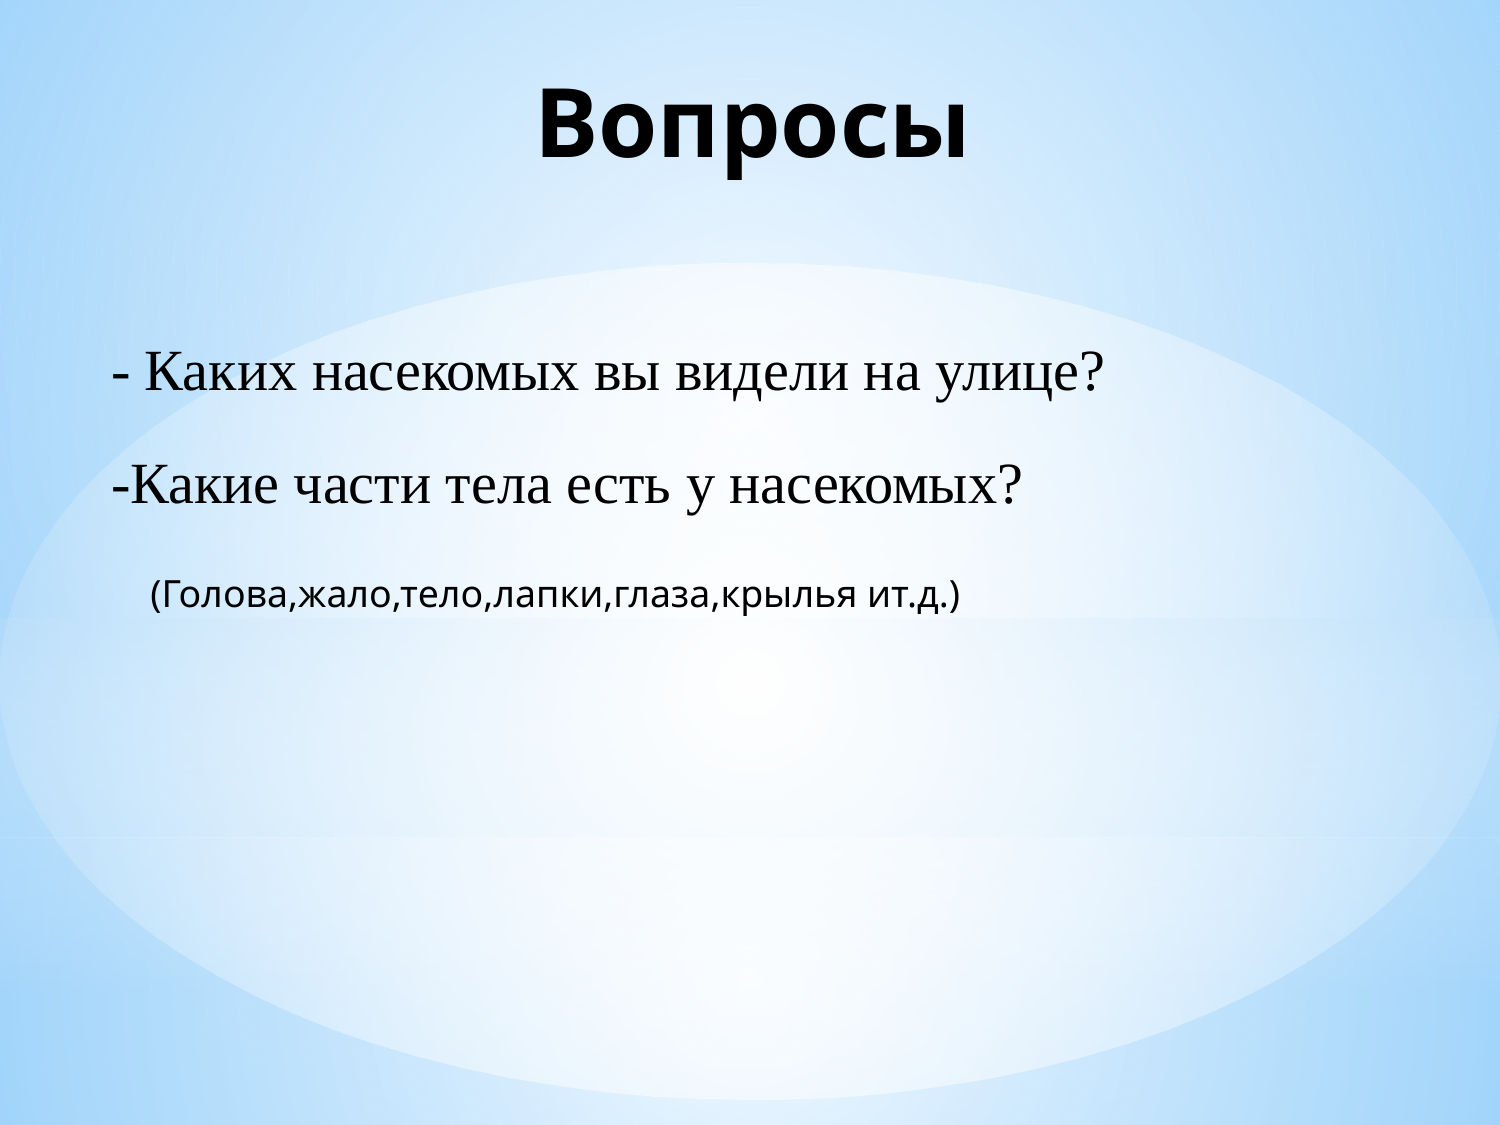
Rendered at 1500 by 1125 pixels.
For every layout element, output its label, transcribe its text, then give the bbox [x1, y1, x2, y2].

title Вопросы [218, 54, 1287, 243]
text_box (Голова,жало,тело,лапки,глаза,крылья ит.д.) [135, 562, 1306, 623]
list - Каких насекомых вы видели на улице? -Какие части тела есть у насекомых? [88, 314, 1199, 669]
